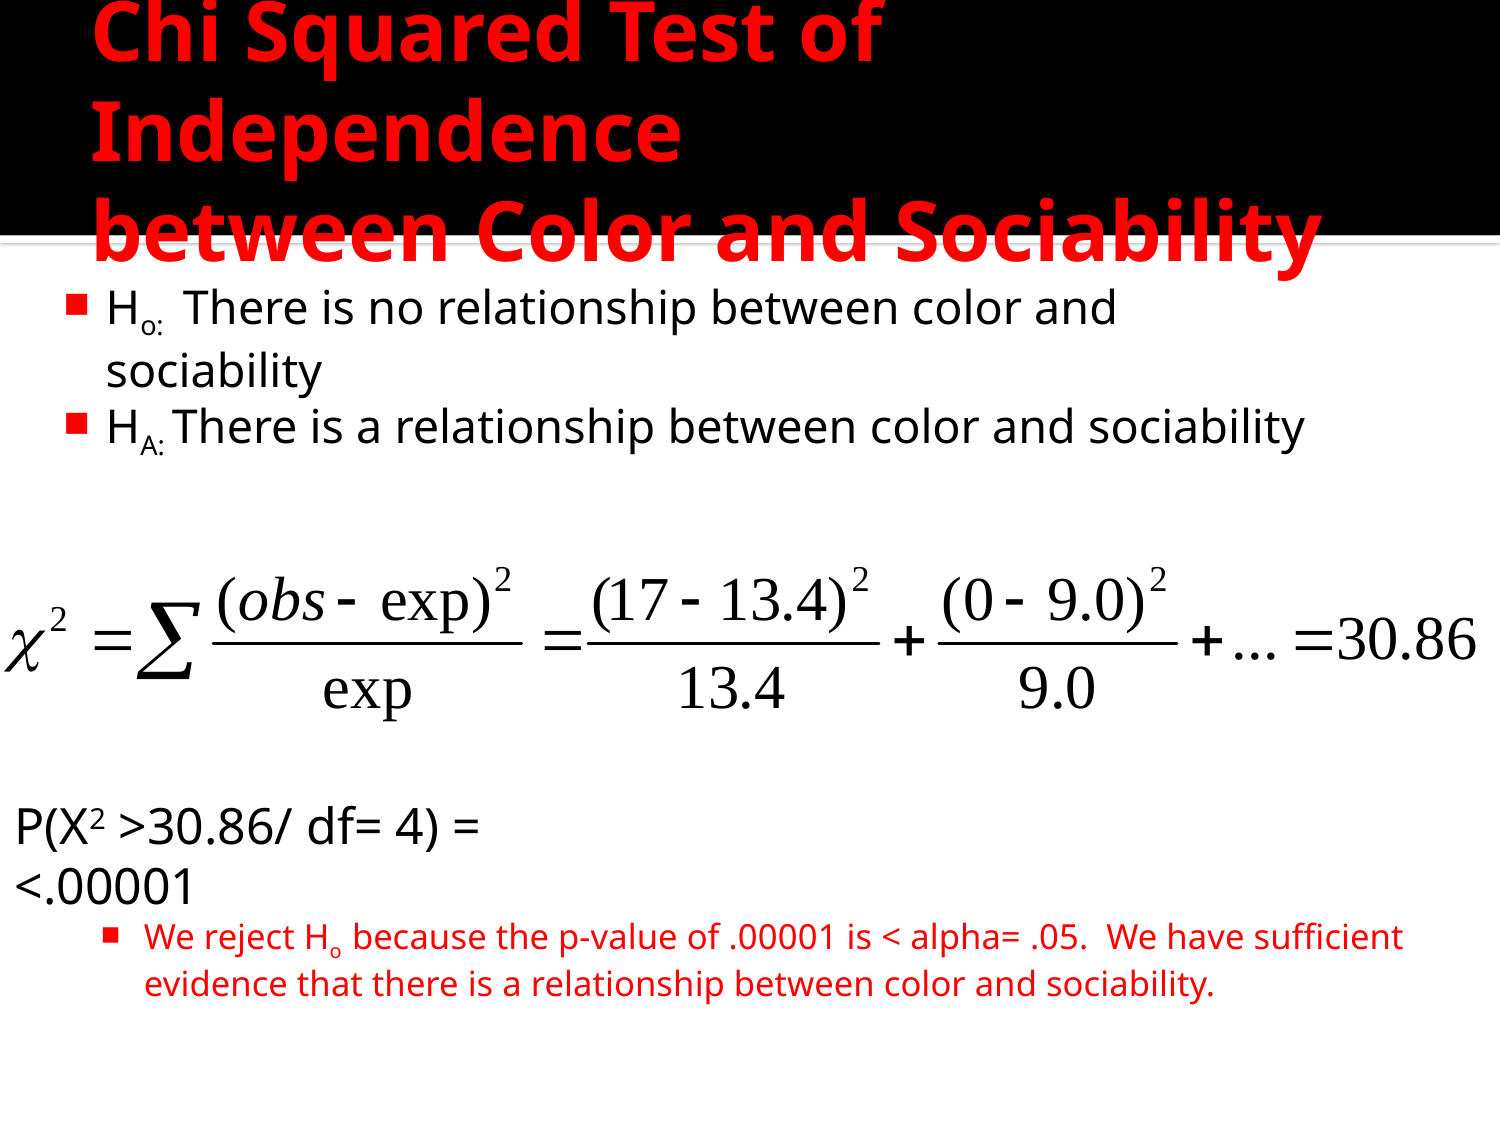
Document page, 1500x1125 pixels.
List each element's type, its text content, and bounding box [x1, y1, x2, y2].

list We reject Ho because the p-value of .00001 is < alpha= .05. We have sufficient evidence that there is a relationship between color and sociability. [75, 900, 1425, 1050]
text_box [0, 549, 1485, 733]
text_box Ho: There is no relationship between color and sociability HA: There is a relationship between color and sociability [37, 262, 1325, 522]
title Chi Squared Test of Independence between Color and Sociability [75, 0, 1425, 286]
text_box P(X2 >30.86/ df= 4) = <.00001 [0, 787, 650, 923]
